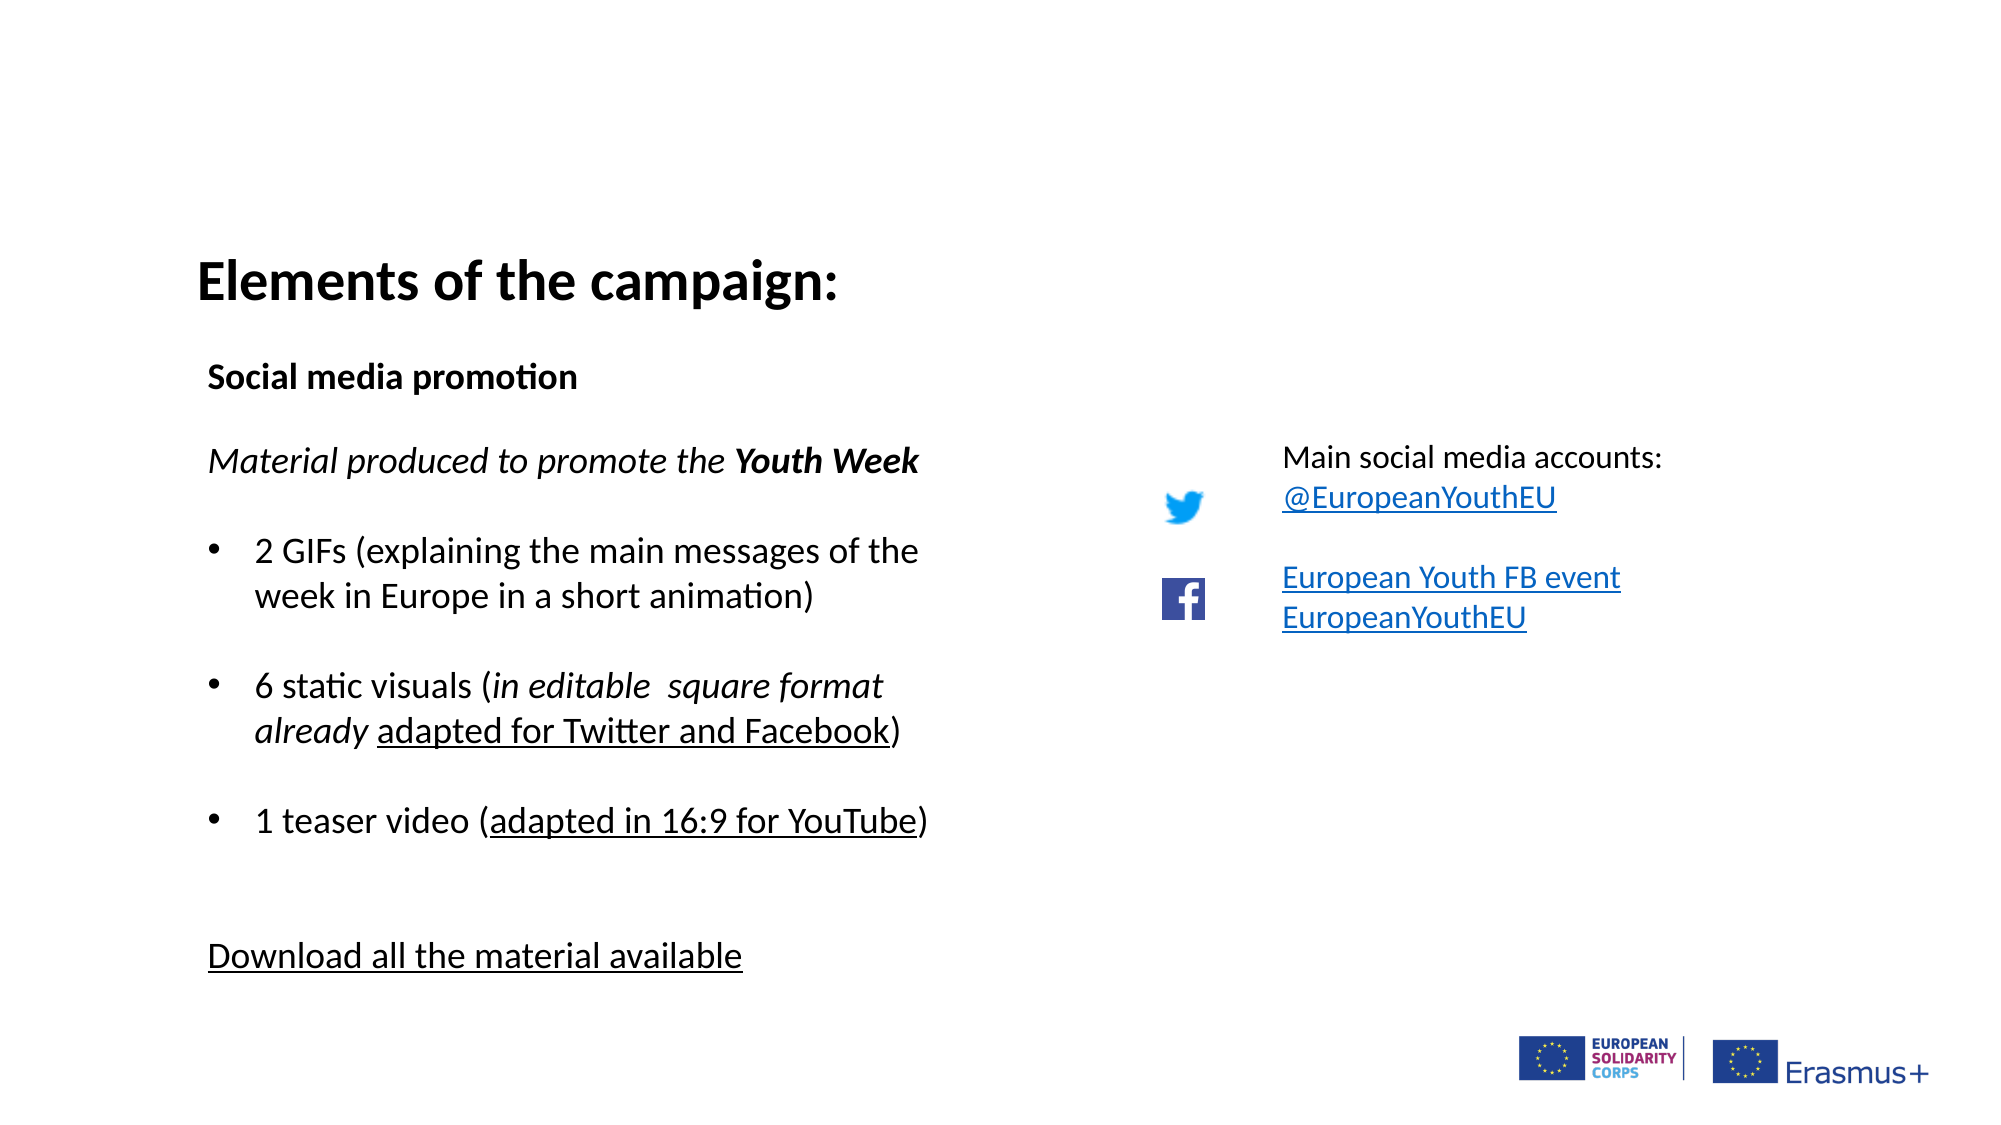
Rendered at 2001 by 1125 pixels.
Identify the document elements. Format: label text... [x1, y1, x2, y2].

text_box Material produced to promote the Youth Week 2 GIFs (explaining the main messages of the week in Europe in a short animation) 6 static visuals (in editable square format already adapted for Twitter and Facebook) 1 teaser video (adapted in 16:9 for YouTube) Download all the material available [192, 428, 996, 1118]
text_box Social media promotion [192, 344, 707, 405]
text_box Main social media accounts: @EuropeanYouthEU European Youth FB event EuropeanYouthEU [1267, 428, 1885, 643]
text_box Elements of the campaign: [182, 180, 1141, 383]
picture [1162, 578, 1205, 620]
picture [1140, 480, 1226, 537]
picture [1497, 1014, 1943, 1096]
